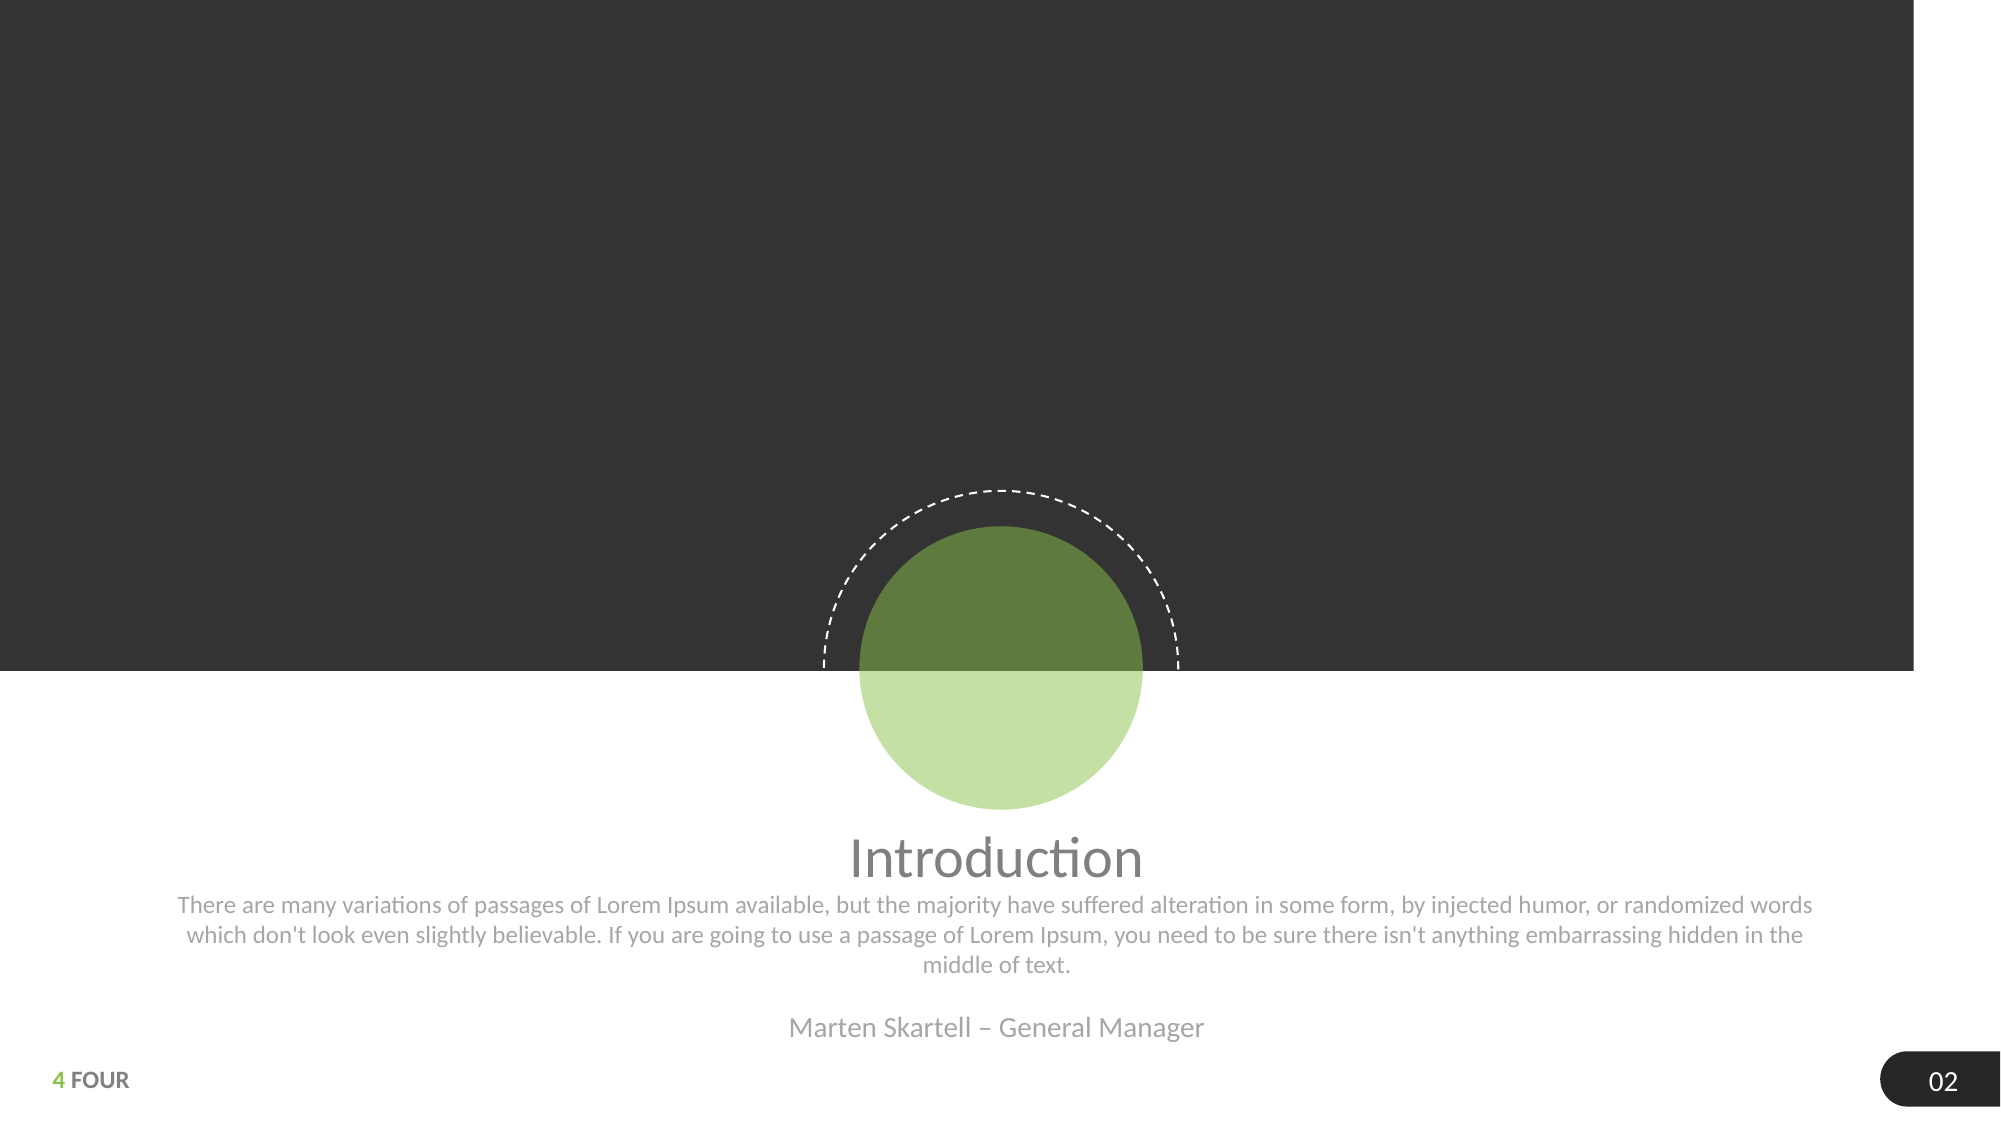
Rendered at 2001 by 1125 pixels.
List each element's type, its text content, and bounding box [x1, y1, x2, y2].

text_box Introduction There are many variations of passages of Lorem Ipsum available, but the majority have suffered alteration in some form, by injected humor, or randomized words which don't look even slightly believable. If you are going to use a passage of Lorem Ipsum, you need to be sure there isn't anything embarrassing hidden in the middle of text. Marten Skartell – General Manager [136, 811, 1866, 1050]
text_box 02 [1860, 1055, 2000, 1105]
picture [0, 0, 2000, 787]
text_box [822, 672, 1180, 847]
